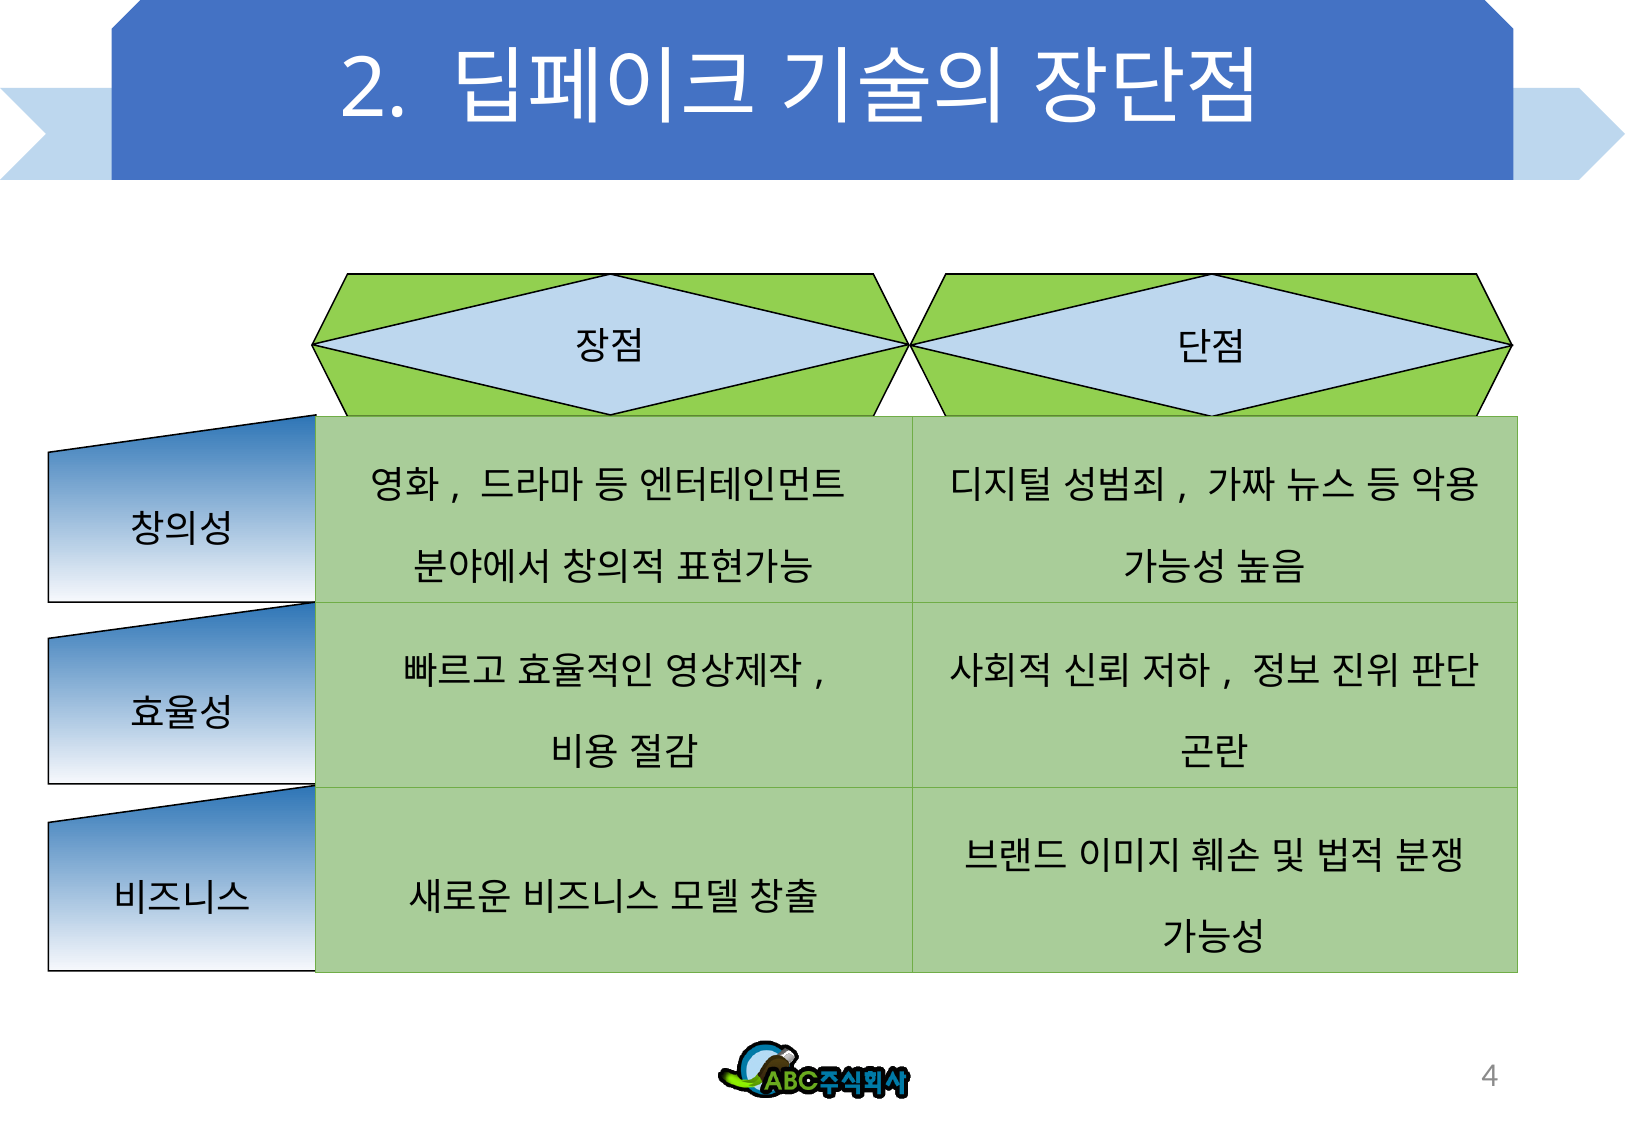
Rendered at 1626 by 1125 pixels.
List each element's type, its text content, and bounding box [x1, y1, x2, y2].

title 2. 딥페이크 기술의 장단점 [0, 0, 1625, 180]
table_header 디지털 성범죄, 가짜 뉴스 등 악용 가능성 높음 [913, 417, 1517, 602]
text_box [615, 346, 909, 416]
text_box [311, 272, 610, 343]
slide_number 4 [1147, 1042, 1514, 1103]
picture [709, 1034, 916, 1103]
text_box 효율성 [47, 601, 315, 785]
text_box 단점 [910, 272, 1514, 416]
text_box 비즈니스 [47, 784, 315, 972]
table_cell 브랜드 이미지 훼손 및 법적 분쟁 가능성 [913, 788, 1517, 972]
table_cell 새로운 비즈니스 모델 창출 [316, 788, 912, 972]
table_cell 빠르고 효율적인 영상제작, 비용 절감 [316, 603, 912, 787]
table_cell 사회적 신뢰 저하, 정보 진위 판단 곤란 [913, 603, 1517, 787]
text_box [1223, 347, 1513, 416]
text_box [310, 344, 606, 416]
text_box [611, 272, 909, 343]
text_box 창의성 [47, 413, 317, 604]
table_header 영화, 드라마 등 엔터테인먼트 분야에서 창의적 표현가능 [316, 417, 912, 602]
text_box 장점 [311, 272, 909, 416]
text_box [909, 272, 1211, 416]
text_box [1213, 272, 1513, 343]
